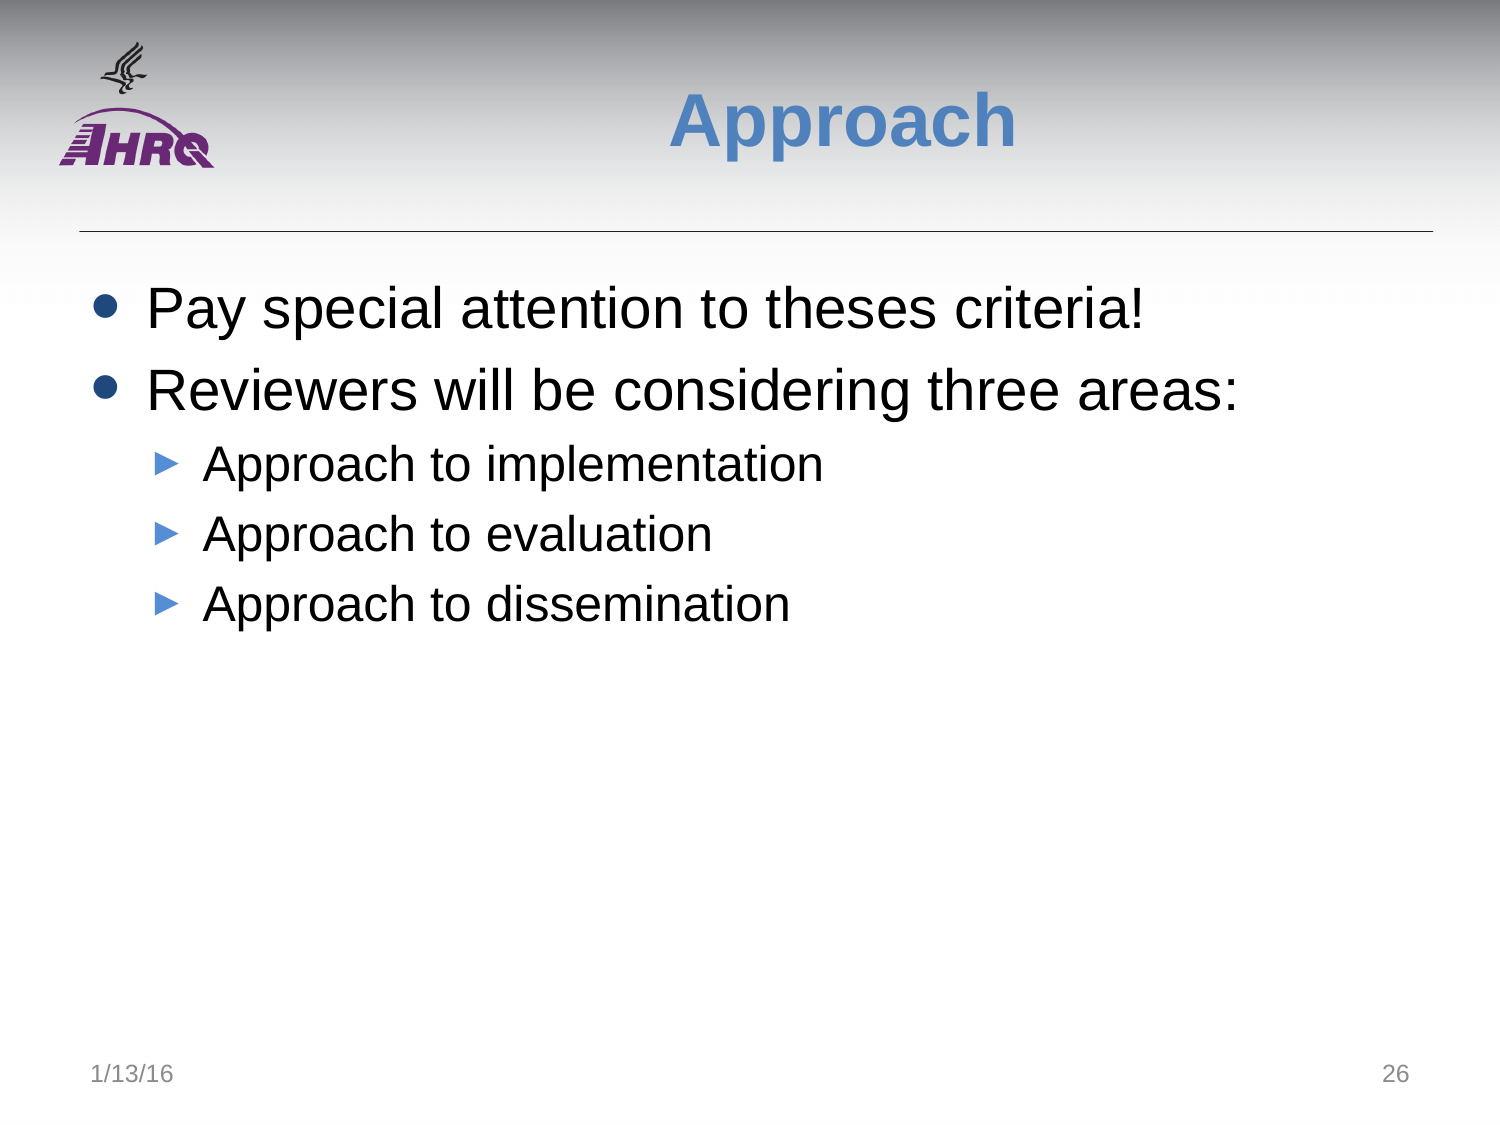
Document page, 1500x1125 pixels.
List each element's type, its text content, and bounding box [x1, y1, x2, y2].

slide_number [75, 1042, 425, 1103]
title Approach [262, 45, 1425, 188]
list Pay special attention to theses criteria! Reviewers will be considering three areas: Approach to implementation Approach to evaluation Approach to dissemination [75, 262, 1425, 1005]
picture [0, 0, 1500, 1125]
slide_number 26 [1074, 1042, 1425, 1103]
